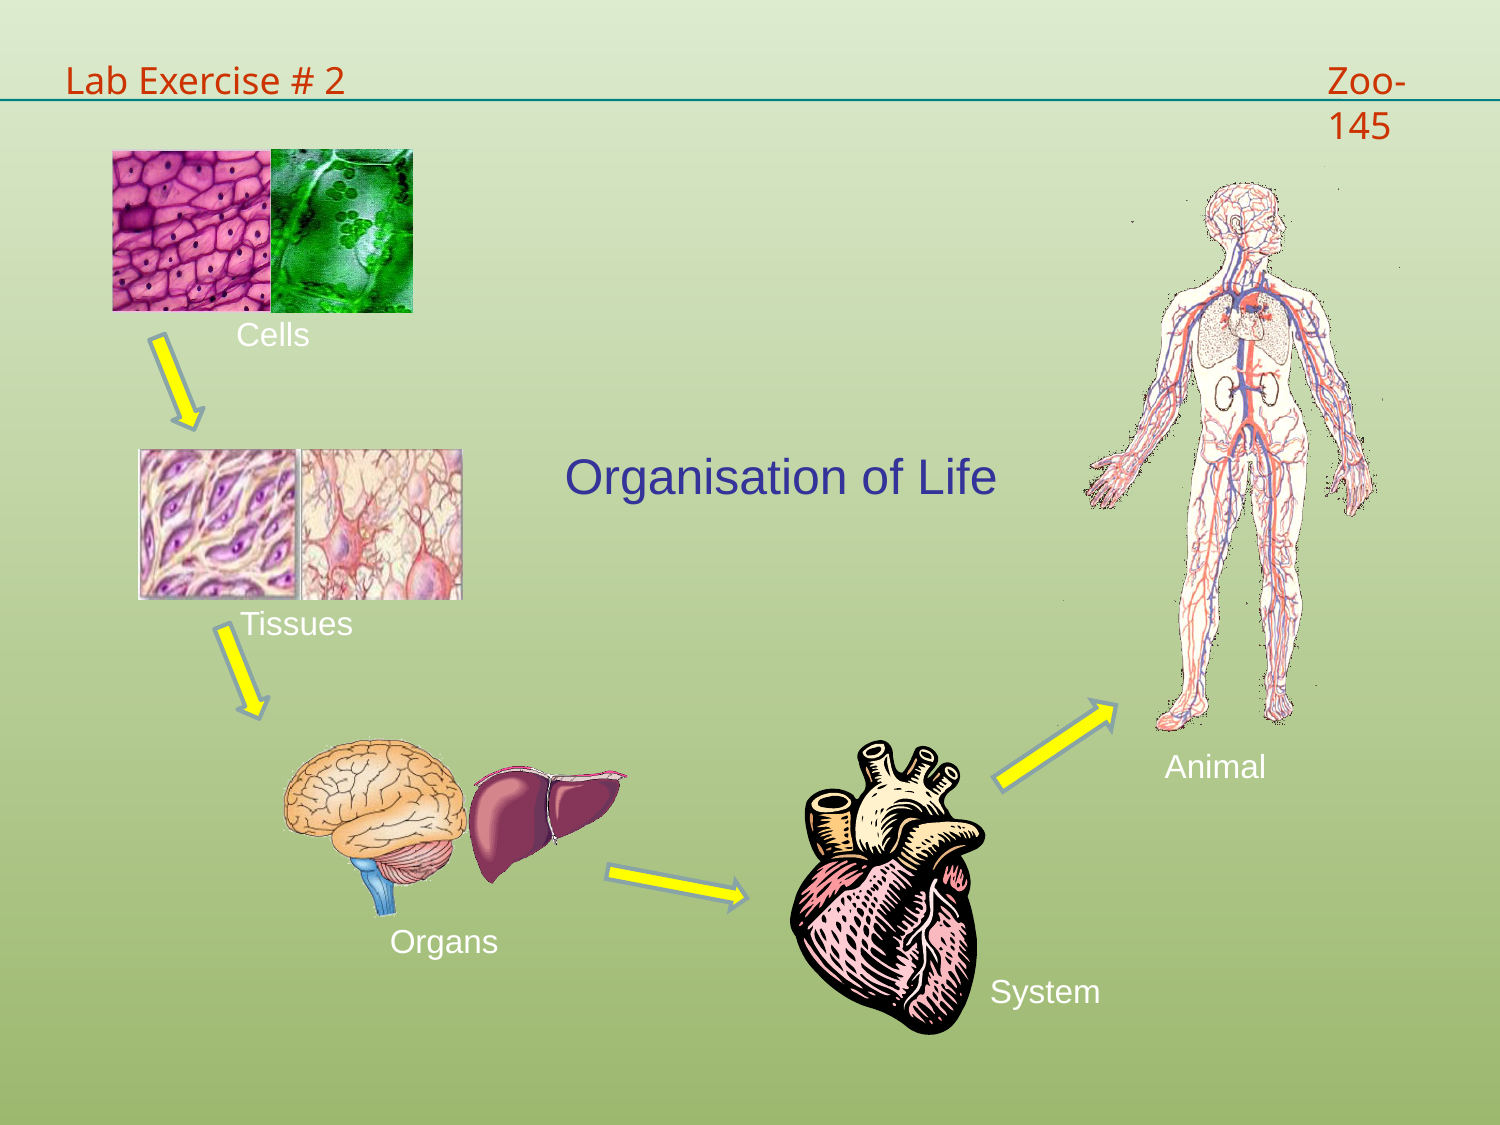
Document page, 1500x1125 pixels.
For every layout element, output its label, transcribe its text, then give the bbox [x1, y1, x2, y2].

text_box Cells [221, 322, 372, 361]
text_box Tissues [224, 609, 375, 650]
picture [1049, 162, 1400, 743]
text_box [274, 728, 629, 926]
text_box Animal [1149, 752, 1300, 793]
text_box Organs [374, 934, 525, 968]
picture [787, 737, 989, 1038]
text_box [633, 868, 748, 910]
text_box Organisation of Life [549, 437, 1044, 513]
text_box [137, 449, 463, 601]
text_box [147, 331, 206, 432]
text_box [0, 49, 1500, 111]
text_box System [993, 962, 1125, 1018]
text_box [112, 149, 413, 313]
text_box [212, 622, 271, 721]
text_box [993, 742, 1063, 792]
